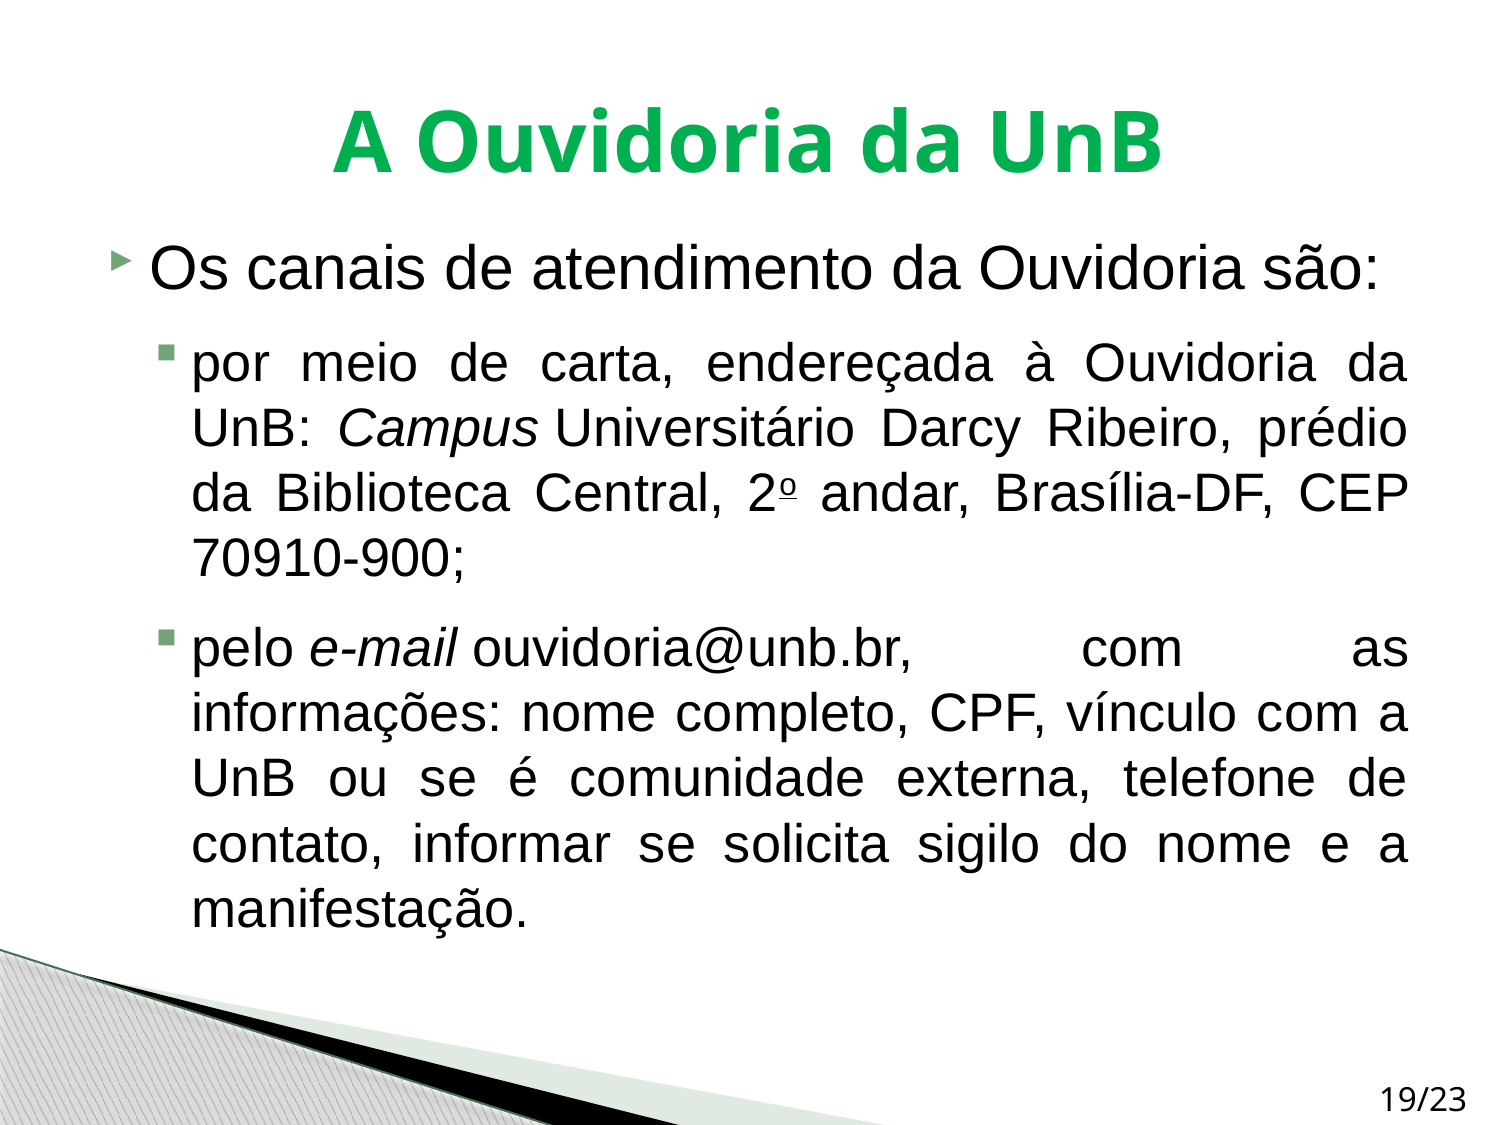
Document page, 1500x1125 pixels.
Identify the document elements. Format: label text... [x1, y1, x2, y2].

title A Ouvidoria da UnB [75, 45, 1425, 233]
list Os canais de atendimento da Ouvidoria são: por meio de carta, endereçada à Ouvidoria da UnB: Campus Universitário Darcy Ribeiro, prédio da Biblioteca Central, 2o andar, Brasília-DF, CEP 70910-900; pelo e-mail ouvidoria@unb.br, com as informações: nome completo, CPF, vínculo com a UnB ou se é comunidade externa, telefone de contato, informar se solicita sigilo do nome e a manifestação. [75, 233, 1425, 986]
text_box 19/23 [1364, 1070, 1500, 1125]
